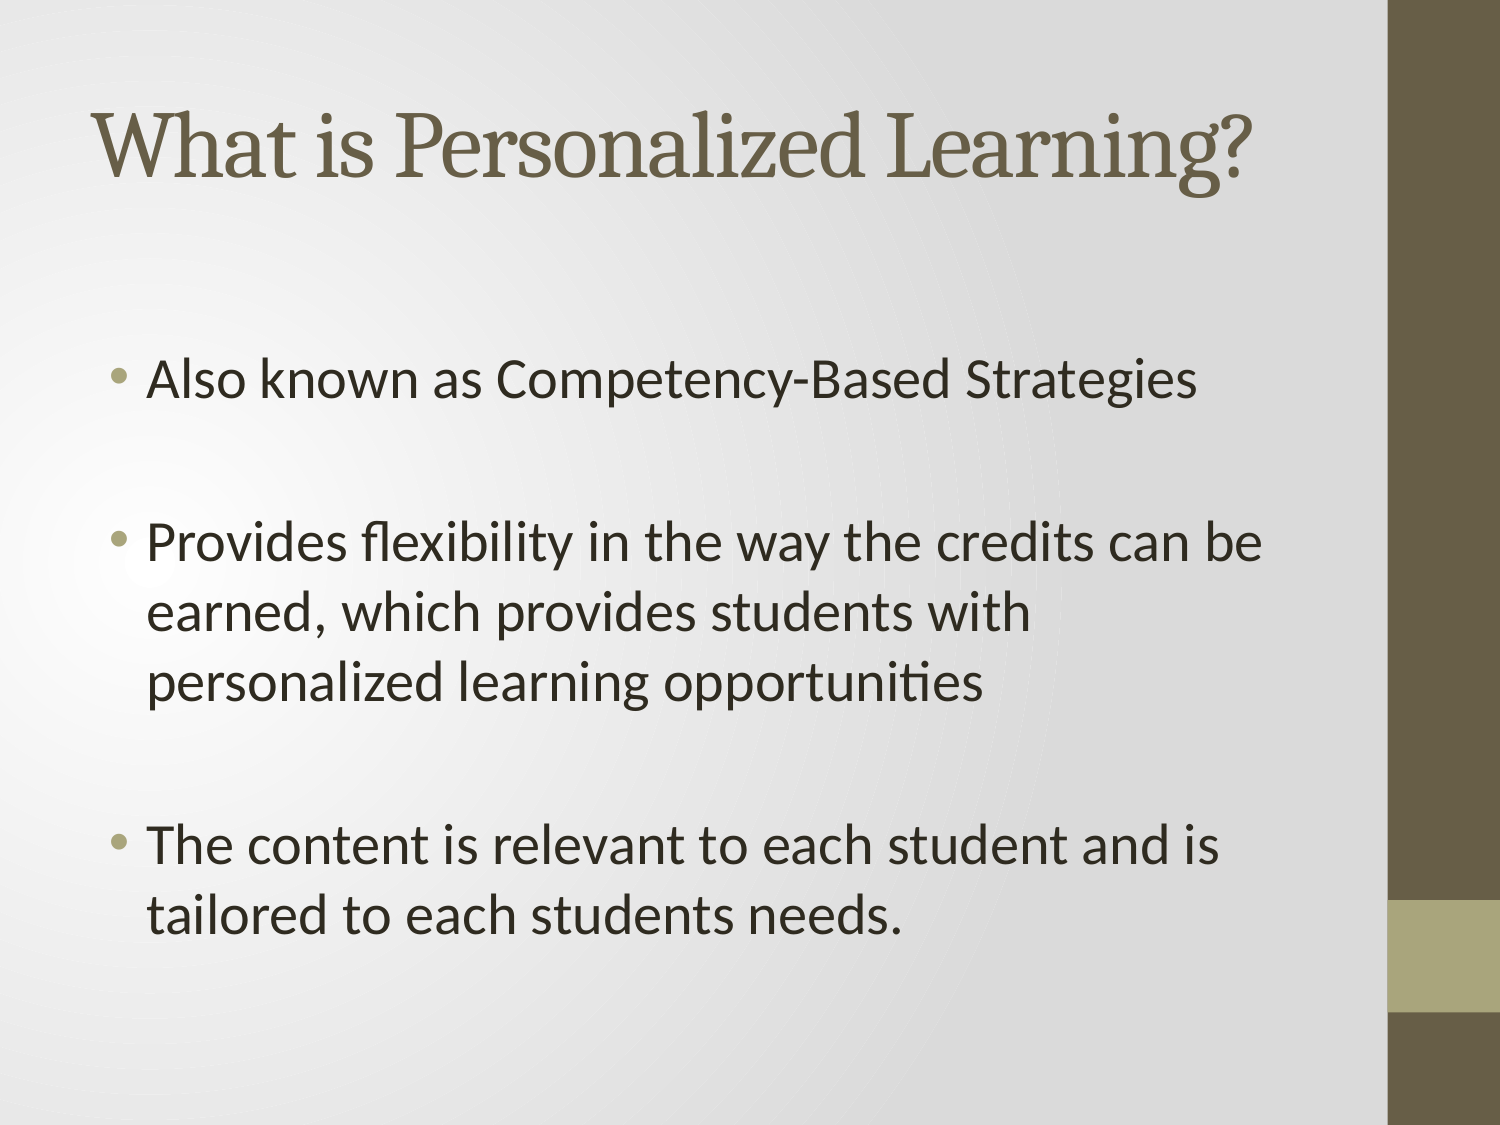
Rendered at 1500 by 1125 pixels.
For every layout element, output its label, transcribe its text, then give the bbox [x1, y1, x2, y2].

list Also known as Competency-Based Strategies Provides flexibility in the way the credits can be earned, which provides students with personalized learning opportunities The content is relevant to each student and is tailored to each students needs. [75, 332, 1325, 1121]
title What is Personalized Learning? [75, 45, 1325, 233]
